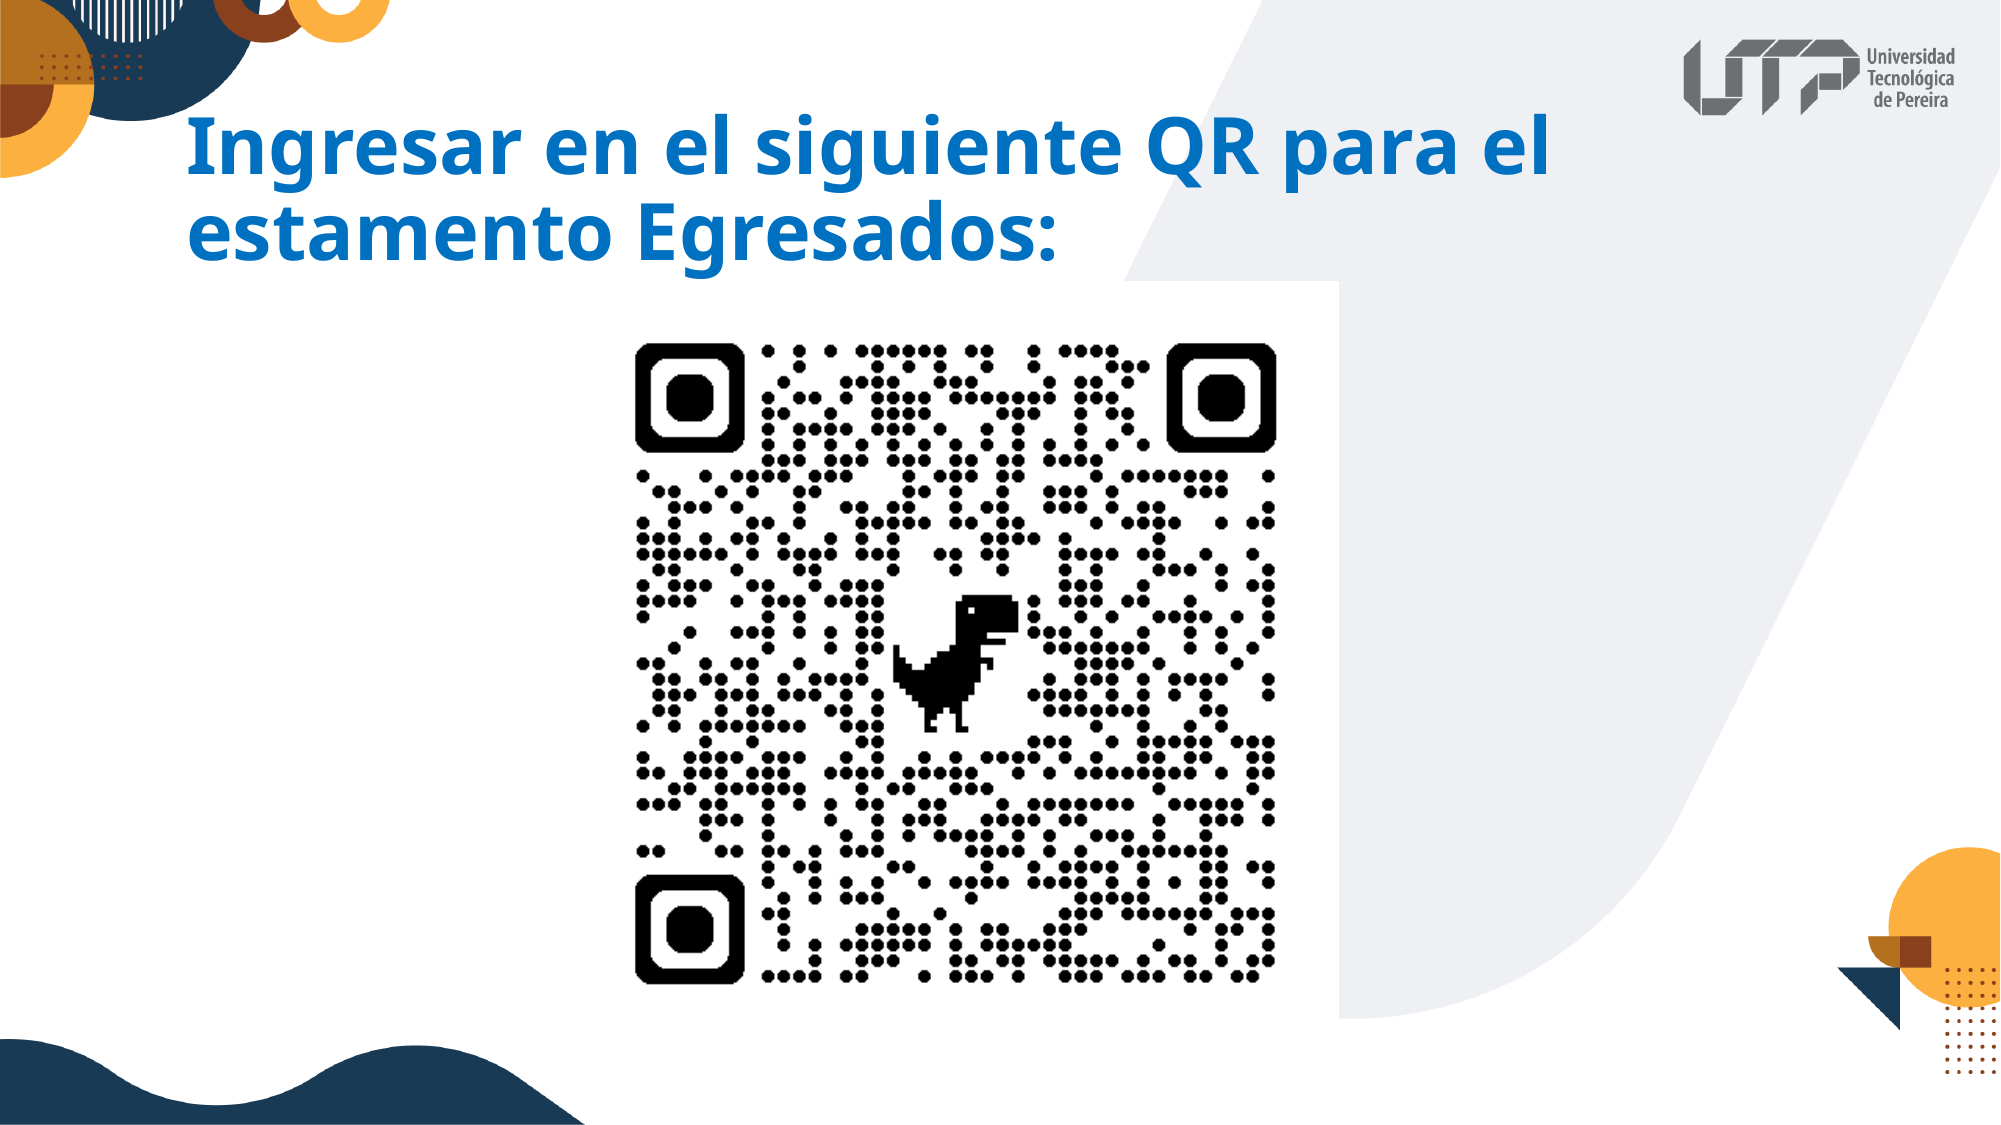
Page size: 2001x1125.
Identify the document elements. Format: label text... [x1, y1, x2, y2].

title Ingresar en el siguiente QR para el estamento Egresados: [171, 132, 1897, 251]
picture [0, 0, 2001, 1125]
